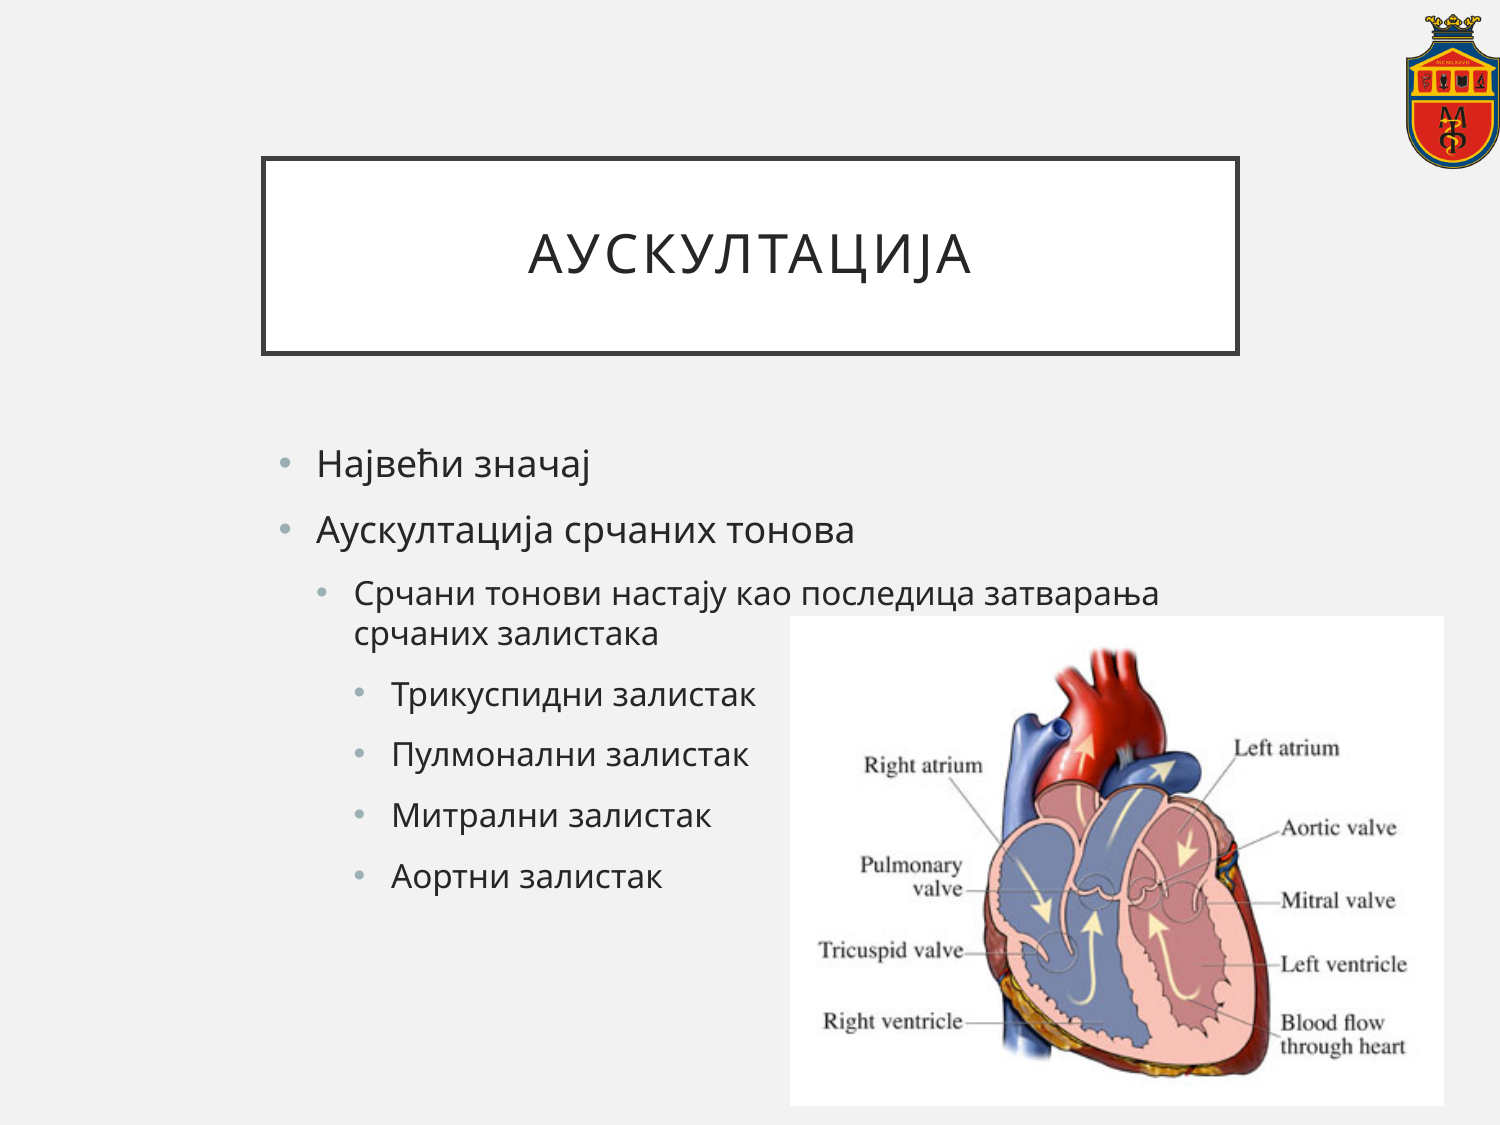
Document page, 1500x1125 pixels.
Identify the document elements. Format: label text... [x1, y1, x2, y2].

title Аускултација [261, 156, 1240, 356]
picture [790, 616, 1444, 1106]
list Највећи значај Аускултација срчаних тонова Срчани тонови настају као последица затварања срчаних залистака Трикуспидни залистак Пулмонални залистак Митрални залистак Аортни залистак [263, 432, 1238, 942]
picture [1406, 14, 1500, 169]
